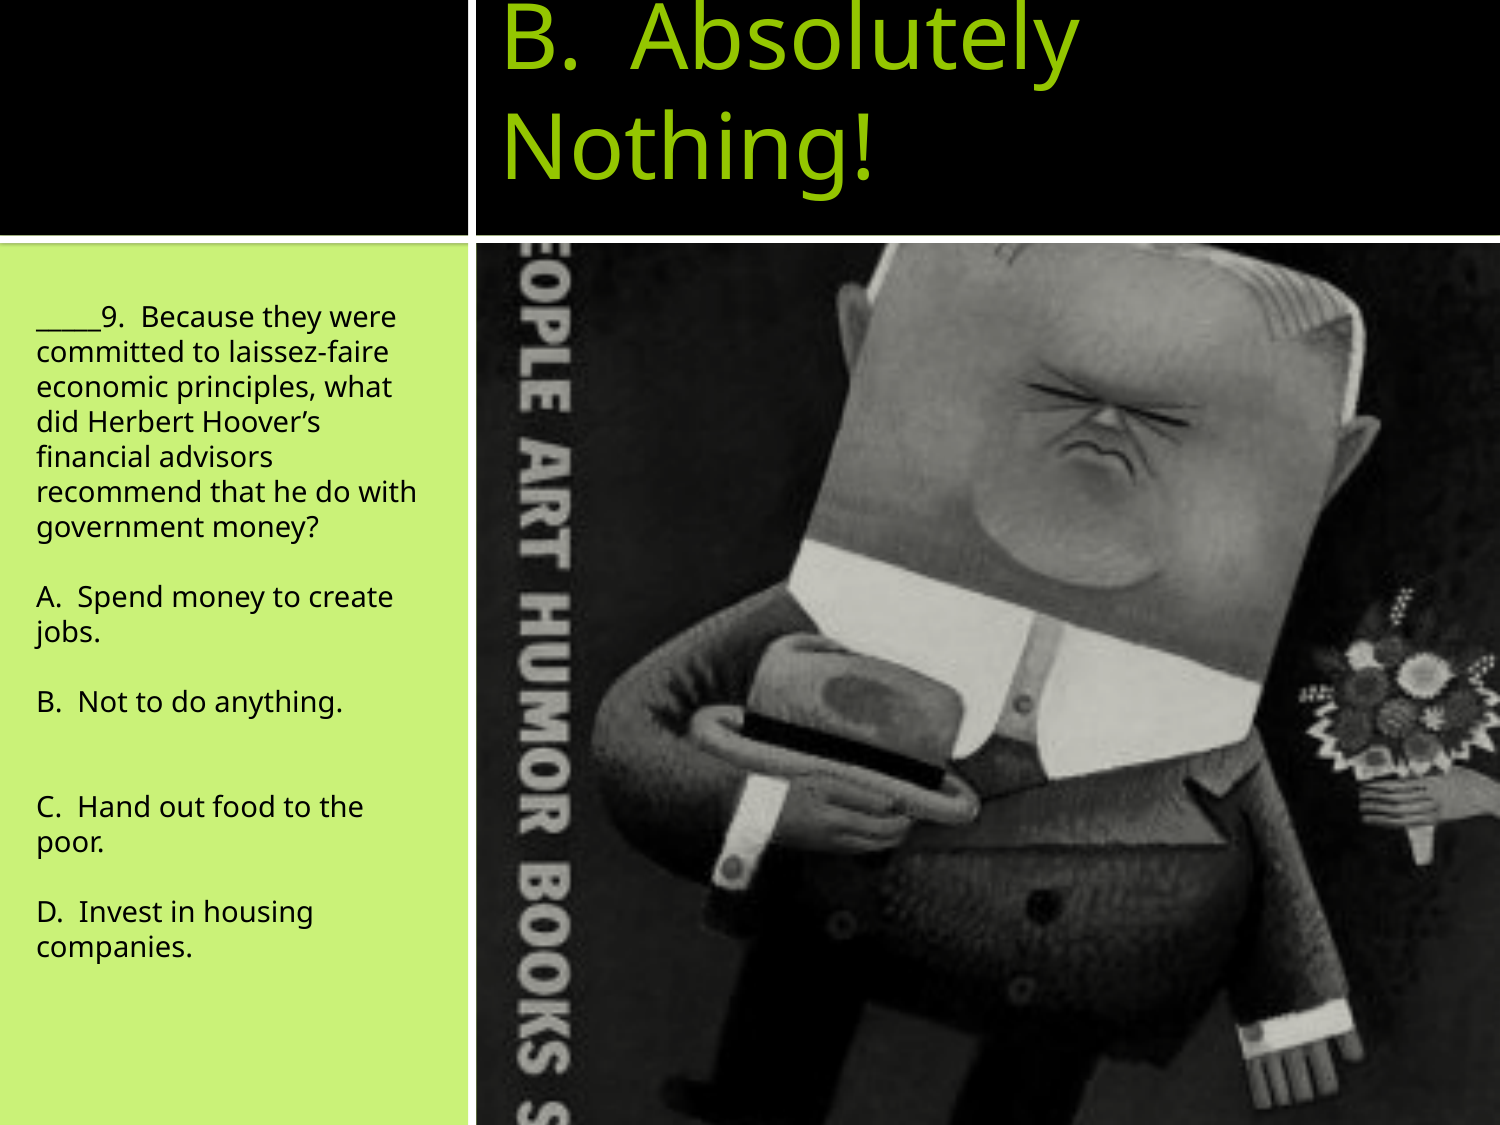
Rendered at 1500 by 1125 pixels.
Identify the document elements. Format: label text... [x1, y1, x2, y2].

picture [476, 243, 1500, 1125]
list _____9. Because they were committed to laissez-faire economic principles, what did Herbert Hoover’s financial advisors recommend that he do with government money? A. Spend money to create jobs. B. Not to do anything. C. Hand out food to the poor. D. Invest in housing companies. [26, 283, 450, 1034]
title B. Absolutely Nothing! [487, 37, 1463, 198]
